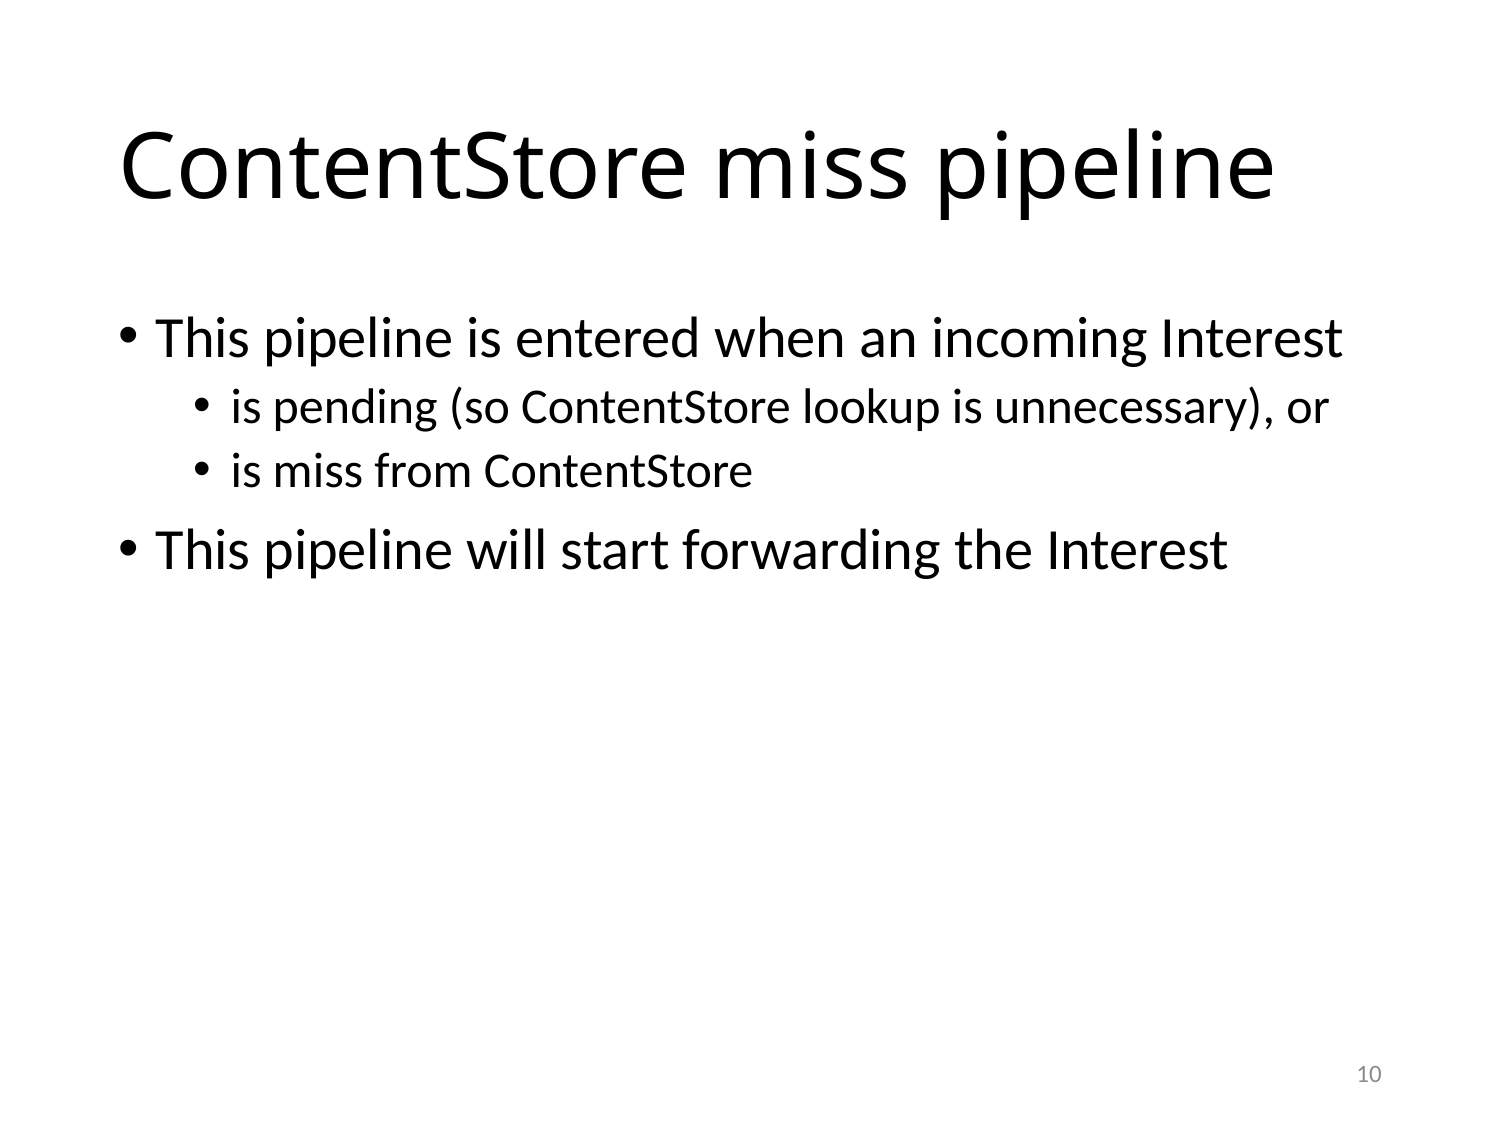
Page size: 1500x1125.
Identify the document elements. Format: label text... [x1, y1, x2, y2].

title ContentStore miss pipeline [103, 59, 1397, 278]
slide_number 10 [1059, 1042, 1397, 1103]
list This pipeline is entered when an incoming Interest is pending (so ContentStore lookup is unnecessary), or is miss from ContentStore This pipeline will start forwarding the Interest [103, 299, 1397, 604]
